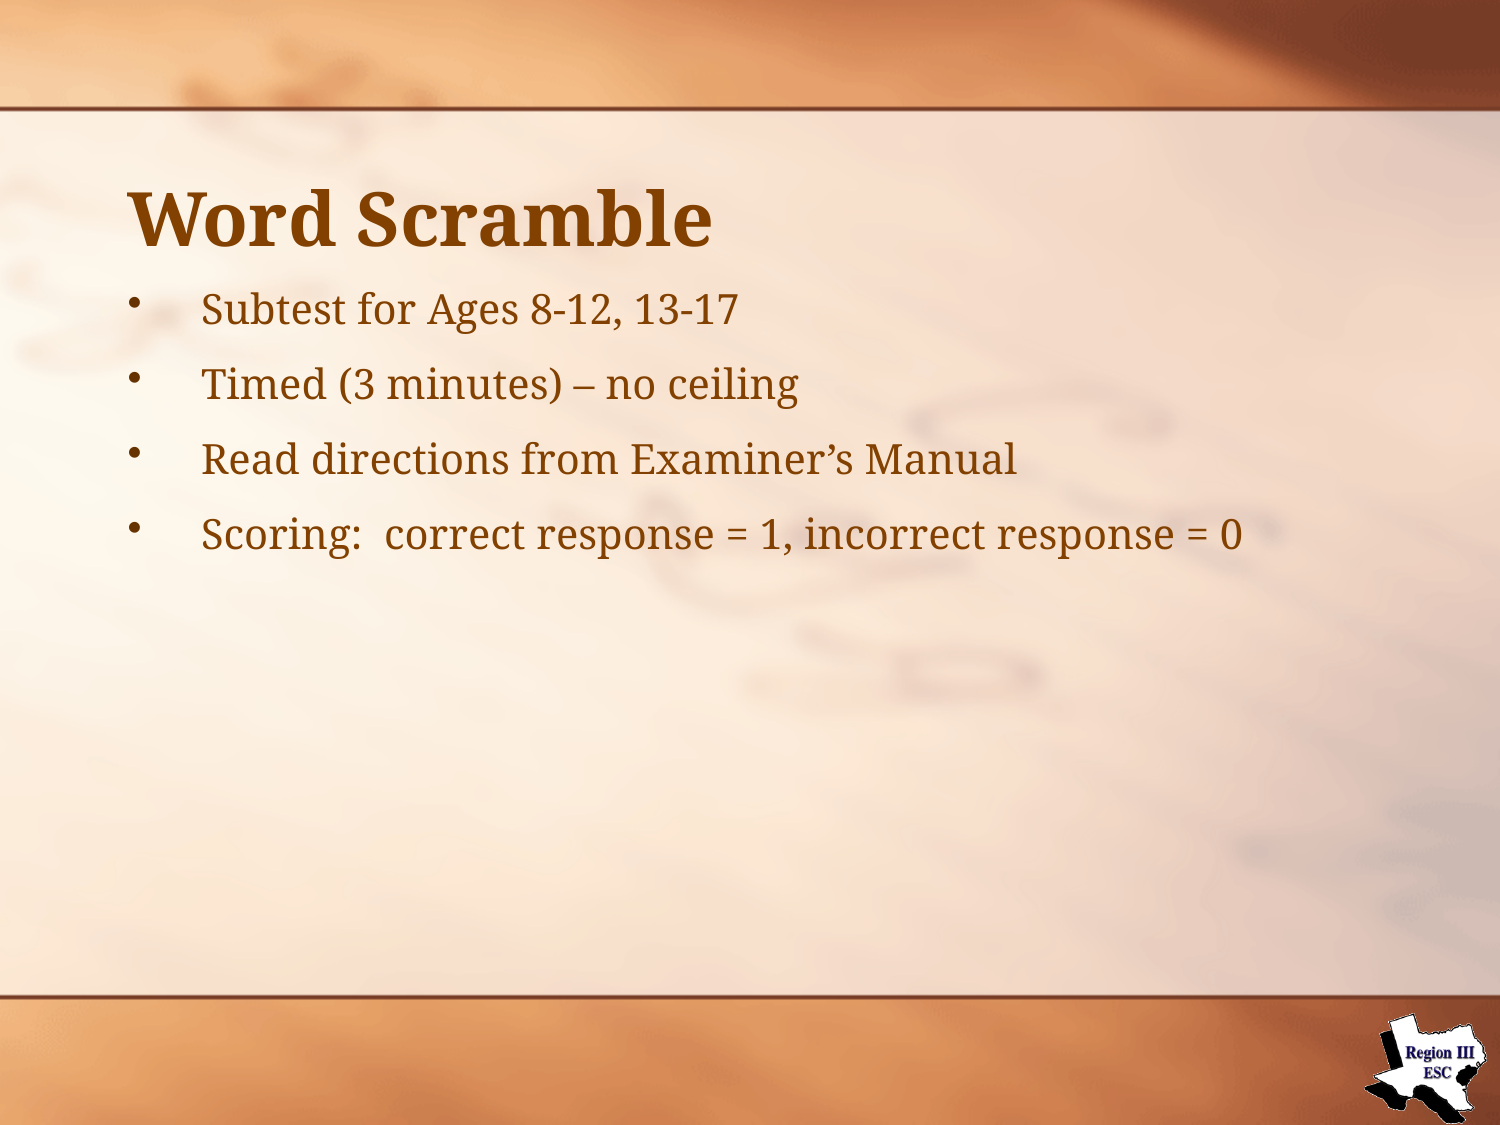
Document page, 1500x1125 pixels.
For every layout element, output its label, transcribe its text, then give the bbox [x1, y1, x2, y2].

list Subtest for Ages 8-12, 13-17 Timed (3 minutes) – no ceiling Read directions from Examiner’s Manual Scoring: correct response = 1, incorrect response = 0 [112, 275, 1413, 950]
picture [0, 0, 1500, 1125]
title Word Scramble [112, 125, 1413, 270]
